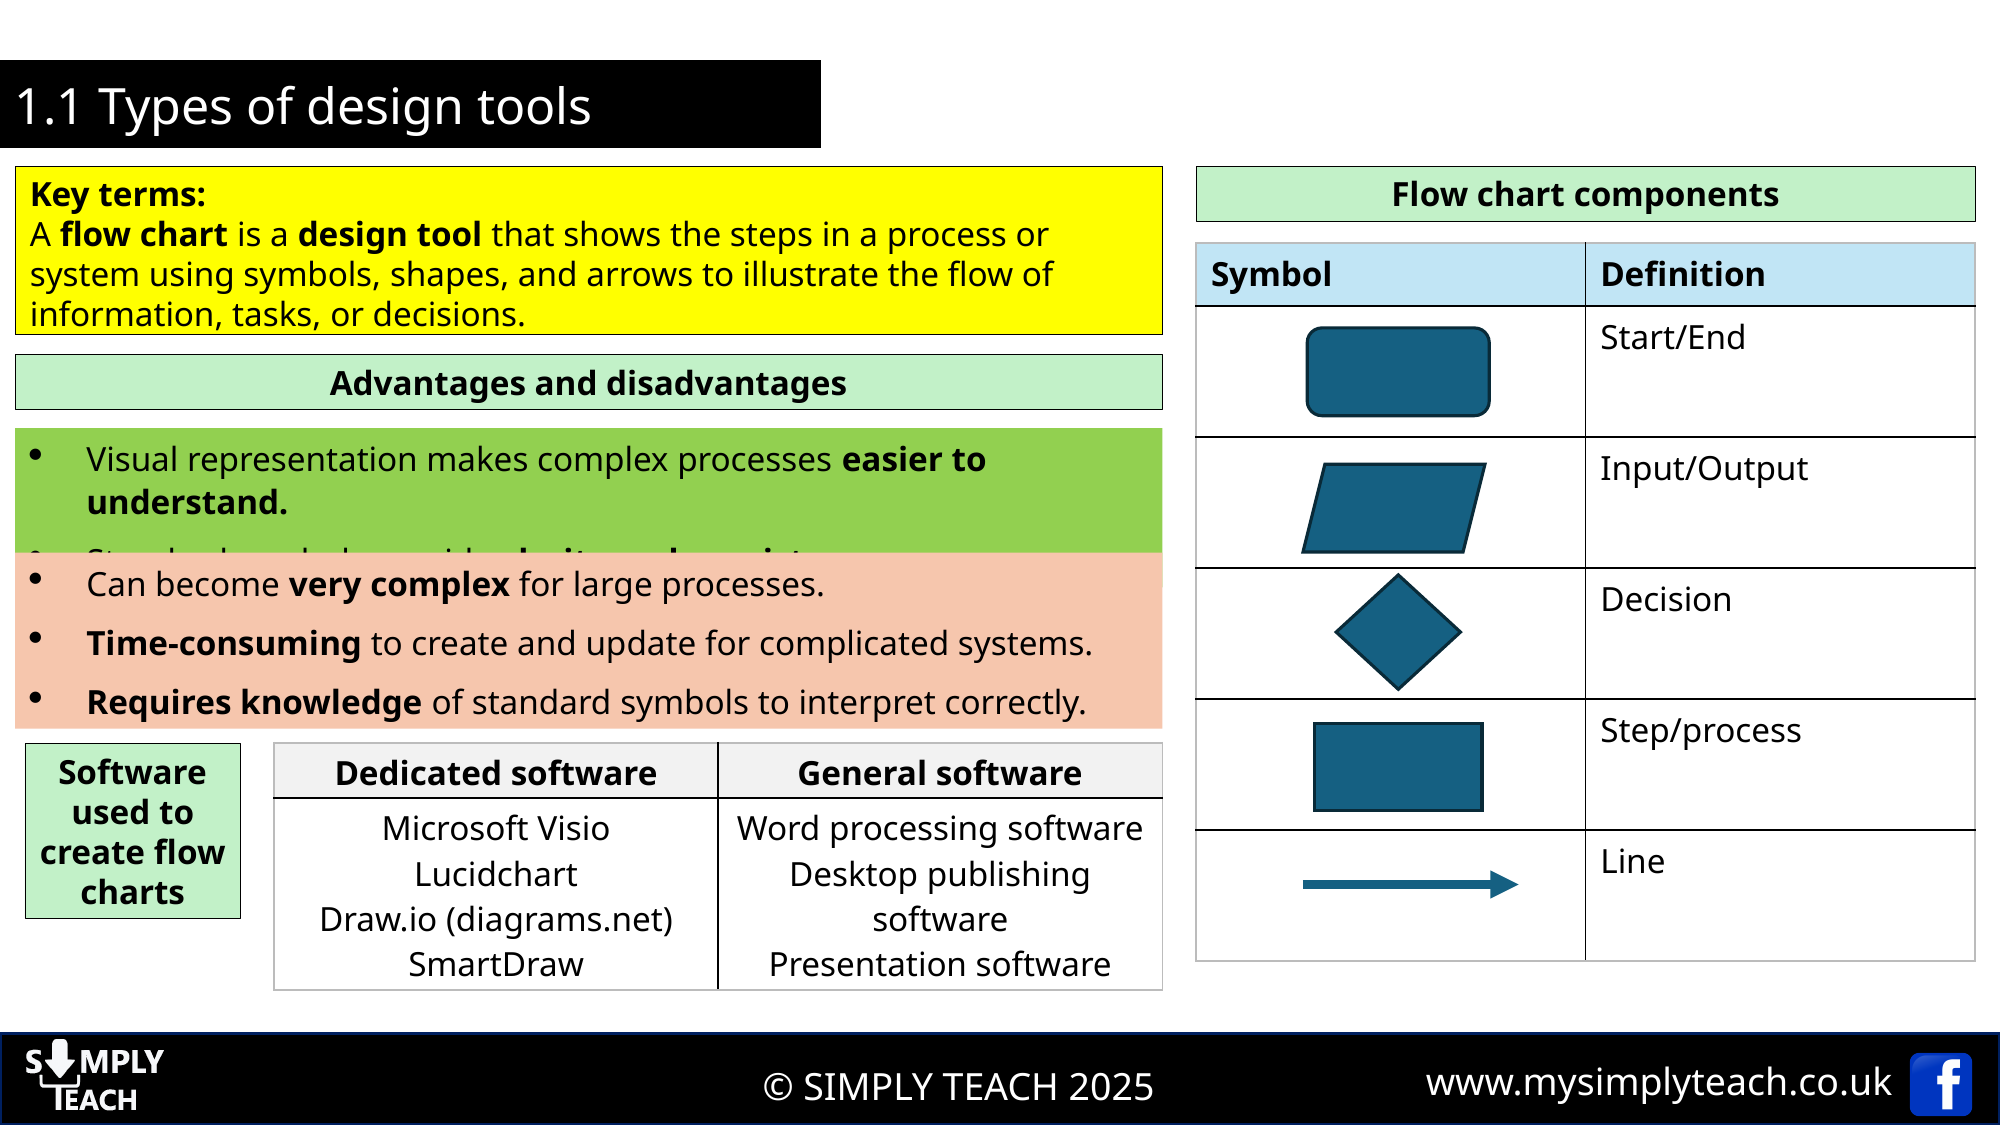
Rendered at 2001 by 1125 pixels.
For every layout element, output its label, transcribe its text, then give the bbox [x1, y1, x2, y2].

text_box Software used to create flow charts [24, 743, 241, 919]
text_box Advantages and disadvantages [15, 354, 1163, 410]
table_cell Step/process [1586, 700, 1974, 829]
table_cell Microsoft Visio Lucidchart Draw.io (diagrams.net) SmartDraw [275, 799, 717, 989]
text_box Flow chart components [1196, 166, 1975, 221]
text_box 1.1 Types of design tools [0, 60, 821, 148]
table_cell Input/Output [1586, 438, 1974, 567]
table_cell Start/End [1586, 307, 1974, 436]
text_box [0, 1032, 2000, 1125]
table_cell Decision [1586, 569, 1974, 698]
picture [14, 1032, 182, 1122]
table_cell Line [1586, 831, 1974, 960]
table_cell [1197, 307, 1585, 436]
table_header General software [719, 744, 1162, 797]
text_box [1313, 722, 1484, 812]
table_header Definition [1586, 244, 1974, 305]
text_box [1300, 462, 1488, 554]
text_box www.mysimplyteach.co.uk [1411, 1050, 1906, 1111]
table_cell [1197, 569, 1585, 698]
text_box Can become very complex for large processes. Time-consuming to create and update for complicated systems. Requires knowledge of standard symbols to interpret correctly. [15, 552, 1163, 729]
text_box [1333, 572, 1463, 692]
text_box Visual representation makes complex processes easier to understand. Standard symbols provide clarity and consistency. [15, 428, 1163, 552]
picture [1906, 1049, 1976, 1119]
table_header Symbol [1197, 244, 1585, 305]
text_box [1305, 326, 1491, 418]
table_cell [1197, 438, 1585, 567]
table_header Dedicated software [275, 744, 717, 797]
text_box Key terms: A flow chart is a design tool that shows the steps in a process or system using symbols, shapes, and arrows to illustrate the flow of information, tasks, or decisions. [14, 165, 1164, 336]
table_cell [1197, 831, 1585, 960]
text_box © SIMPLY TEACH 2025 [621, 1055, 1296, 1115]
table_cell [1197, 700, 1585, 829]
table_cell Word processing software Desktop publishing software Presentation software [719, 799, 1162, 989]
